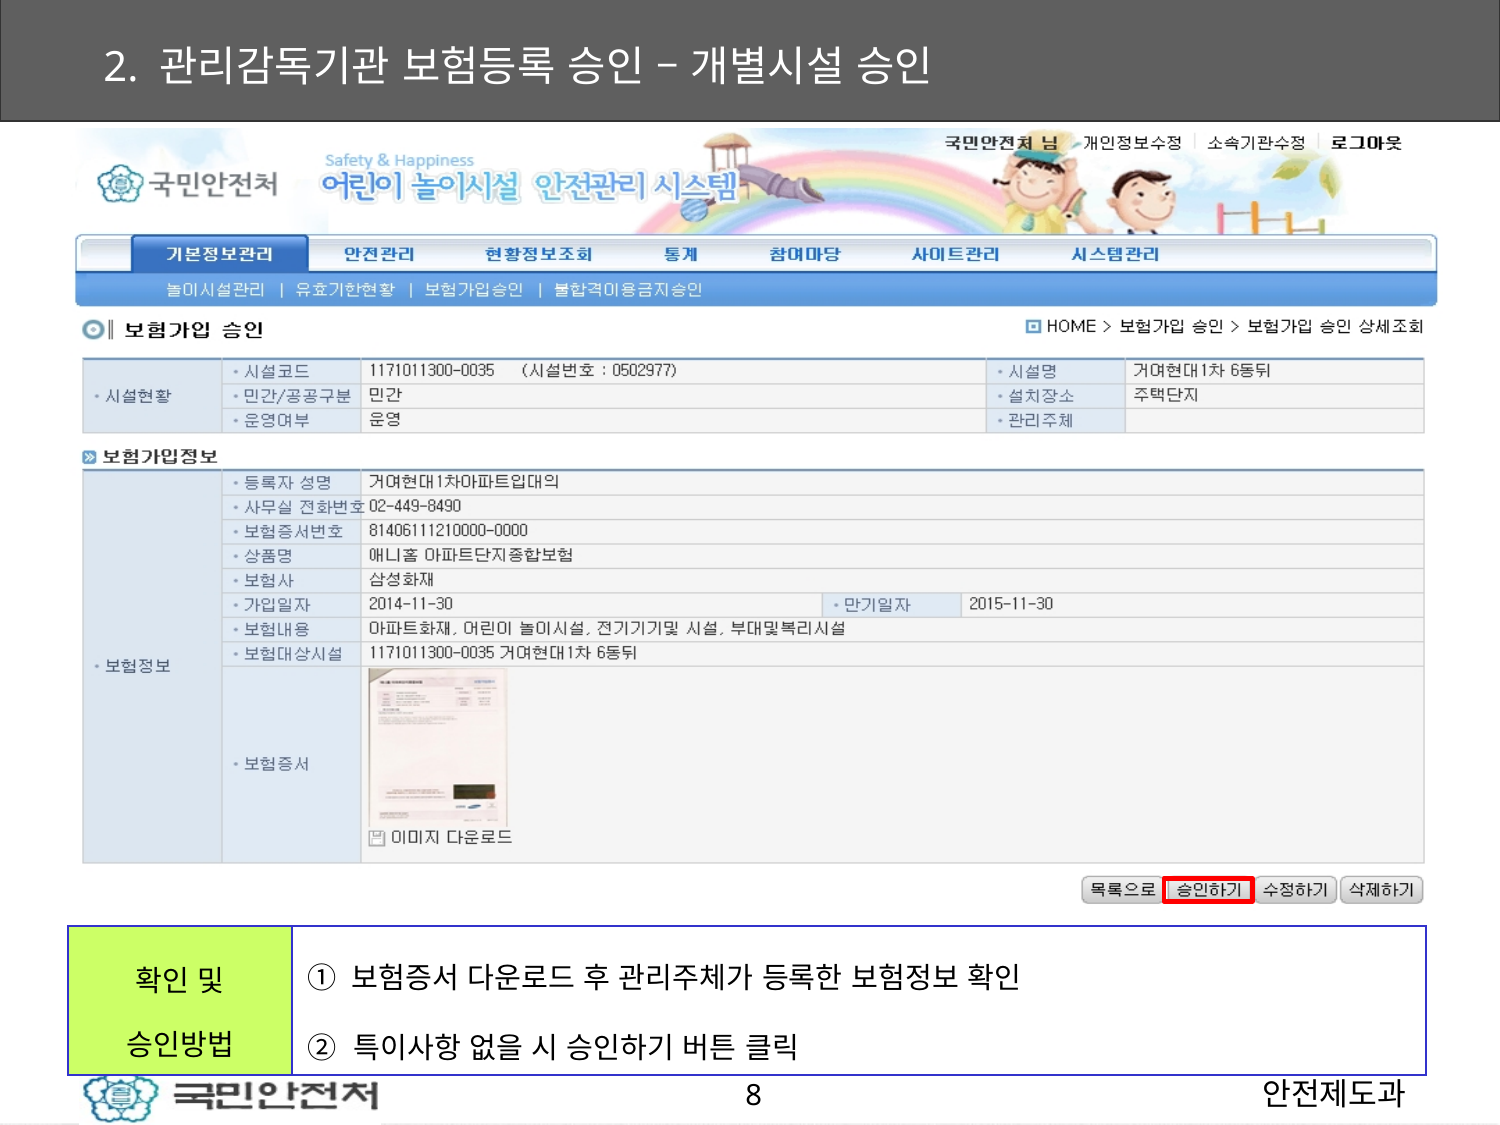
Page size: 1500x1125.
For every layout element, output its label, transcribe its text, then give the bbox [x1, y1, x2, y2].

picture [70, 128, 1443, 915]
table_header ① 보험증서 다운로드 후 관리주체가 등록한 보험정보 확인 ② 특이사항 없을 시 승인하기 버튼 클릭 [293, 927, 1425, 1074]
picture [79, 1076, 534, 1125]
table_header 확인 및 승인방법 [69, 927, 291, 1074]
text_box 2. 관리감독기관 보험등록 승인 – 개별시설 승인 [88, 7, 1374, 123]
slide_number 7 [534, 1076, 973, 1125]
